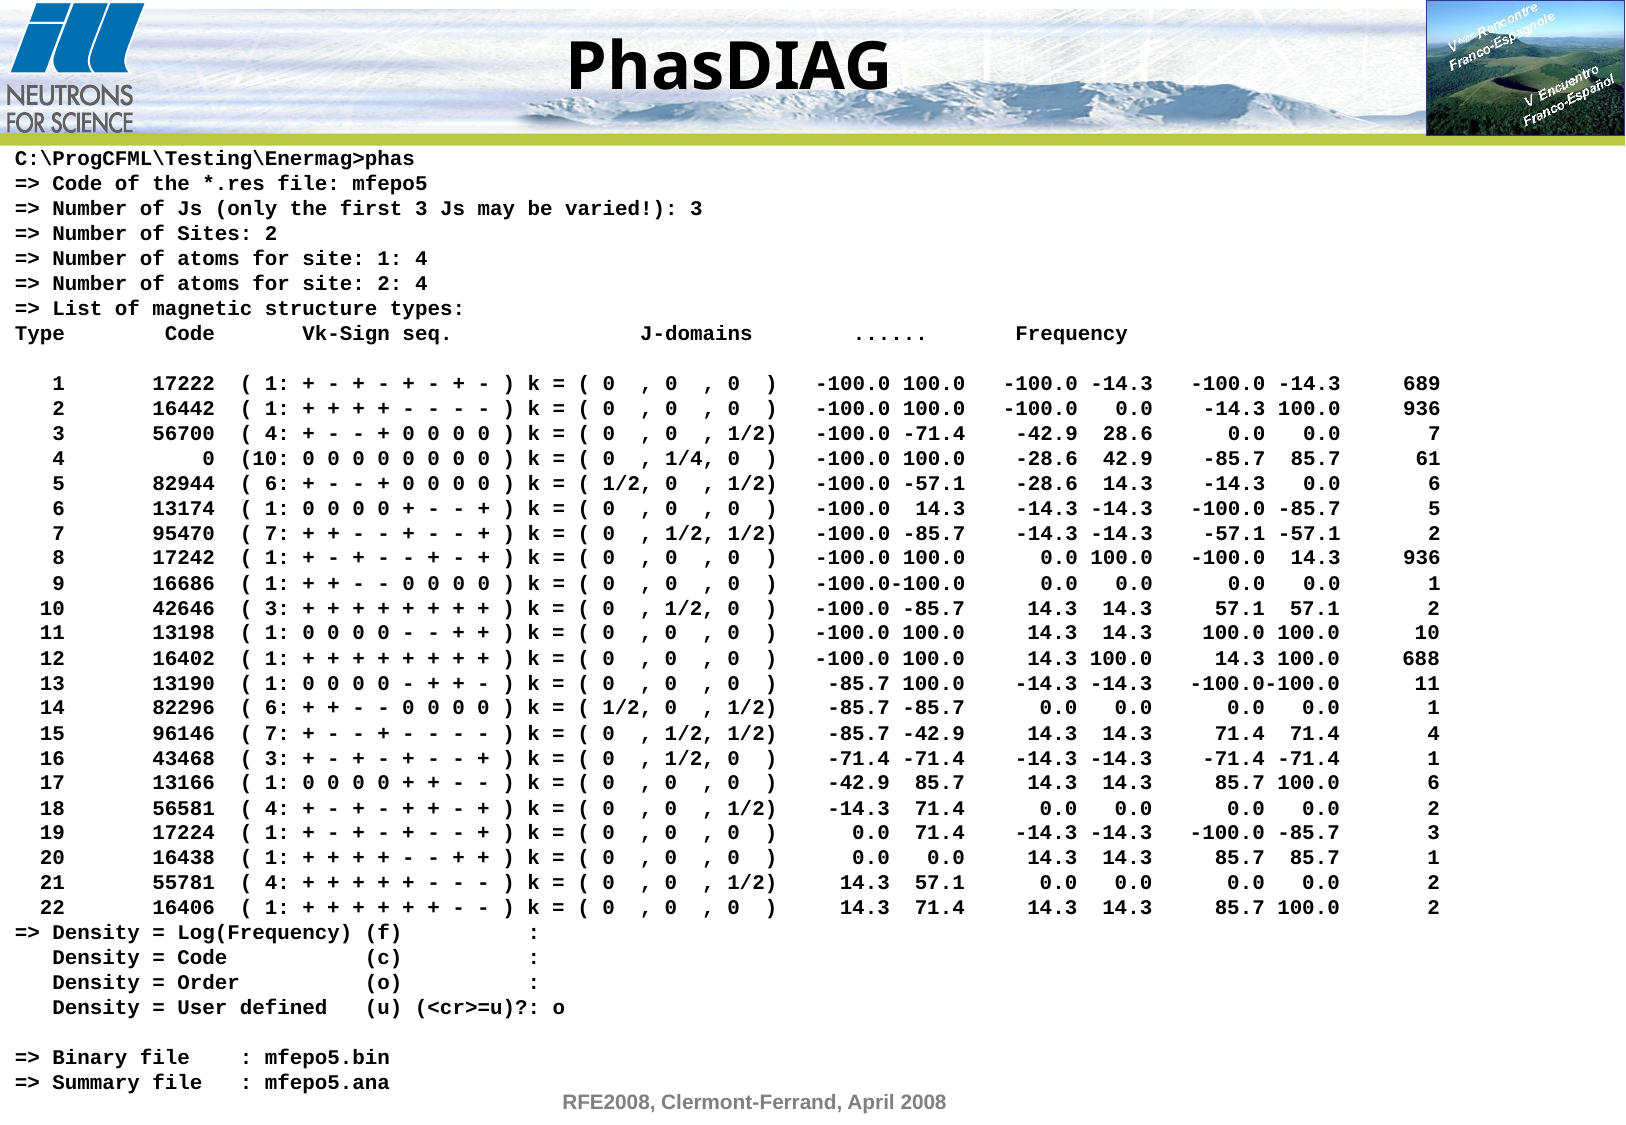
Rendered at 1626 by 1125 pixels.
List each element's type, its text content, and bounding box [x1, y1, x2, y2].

text_box C:\ProgCFML\Testing\Enermag>phas => Code of the *.res file: mfepo5 => Number of Js (only the first 3 Js may be varied!): 3 => Number of Sites: 2 => Number of atoms for site: 1: 4 => Number of atoms for site: 2: 4 => List of magnetic structure types: Type Code Vk-Sign seq. J-domains ...... Frequency 1 17222 ( 1: + - + - + - + - ) k = ( 0 , 0 , 0 ) -100.0 100.0 -100.0 -14.3 -100.0 -14.3 689 2 16442 ( 1: + + + + - - - - ) k = ( 0 , 0 , 0 ) -100.0 100.0 -100.0 0.0 -14.3 100.0 936 3 56700 ( 4: + - - + 0 0 0 0 ) k = ( 0 , 0 , 1/2) -100.0 -71.4 -42.9 28.6 0.0 0.0 7 4 0 (10: 0 0 0 0 0 0 0 0 ) k = ( 0 , 1/4, 0 ) -100.0 100.0 -28.6 42.9 -85.7 85.7 61 5 82944 ( 6: + - - + 0 0 0 0 ) k = ( 1/2, 0 , 1/2) -100.0 -57.1 -28.6 14.3 -14.3 0.0 6 6 13174 ( 1: 0 0 0 0 + - - + ) k = ( 0 , 0 , 0 ) -100.0 14.3 -14.3 -14.3 -100.0 -85.7 5 7 95470 ( 7: + + - - + - - + ) k = ( 0 , 1/2, 1/2) -100.0 -85.7 -14.3 -14.3 -57.1 -57.1 2 8 17242 ( 1: + - + - - + - + ) k = ( 0 , 0 , 0 ) -100.0 100.0 0.0 100.0 -100.0 14.3 936 9 16686 ( 1: + + - - 0 0 0 0 ) k = ( 0 , 0 , 0 ) -100.0-100.0 0.0 0.0 0.0 0.0 1 10 42646 ( 3: + + + + + + + + ) k = ( 0 , 1/2, 0 ) -100.0 -85.7 14.3 14.3 57.1 57.1 2 11 13198 ( 1: 0 0 0 0 - - + + ) k = ( 0 , 0 , 0 ) -100.0 100.0 14.3 14.3 100.0 100.0 10 12 16402 ( 1: + + + + + + + + ) k = ( 0 , 0 , 0 ) -100.0 100.0 14.3 100.0 14.3 100.0 688 13 13190 ( 1: 0 0 0 0 - + + - ) k = ( 0 , 0 , 0 ) -85.7 100.0 -14.3 -14.3 -100.0-100.0 11 14 82296 ( 6: + + - - 0 0 0 0 ) k = ( 1/2, 0 , 1/2) -85.7 -85.7 0.0 0.0 0.0 0.0 1 15 96146 ( 7: + - - + - - - - ) k = ( 0 , 1/2, 1/2) -85.7 -42.9 14.3 14.3 71.4 71.4 4 16 43468 ( 3: + - + - + - - + ) k = ( 0 , 1/2, 0 ) -71.4 -71.4 -14.3 -14.3 -71.4 -71.4 1 17 13166 ( 1: 0 0 0 0 + + - - ) k = ( 0 , 0 , 0 ) -42.9 85.7 14.3 14.3 85.7 100.0 6 18 56581 ( 4: + - + - + + - + ) k = ( 0 , 0 , 1/2) -14.3 71.4 0.0 0.0 0.0 0.0 2 19 17224 ( 1: + - + - + - - + ) k = ( 0 , 0 , 0 ) 0.0 71.4 -14.3 -14.3 -100.0 -85.7 3 20 16438 ( 1: + + + + - - + + ) k = ( 0 , 0 , 0 ) 0.0 0.0 14.3 14.3 85.7 85.7 1 21 55781 ( 4: + + + + + - - - ) k = ( 0 , 0 , 1/2) 14.3 57.1 0.0 0.0 0.0 0.0 2 22 16406 ( 1: + + + + + + - - ) k = ( 0 , 0 , 0 ) 14.3 71.4 14.3 14.3 85.7 100.0 2 => Density = Log(Frequency) (f) : Density = Code (c) : Density = Order (o) : Density = User defined (u) (<cr>=u)?: o => Binary file : mfepo5.bin => Summary file : mfepo5.ana [0, 137, 1625, 1102]
picture [0, 0, 1625, 136]
title PhasDIAG [174, 0, 1284, 125]
